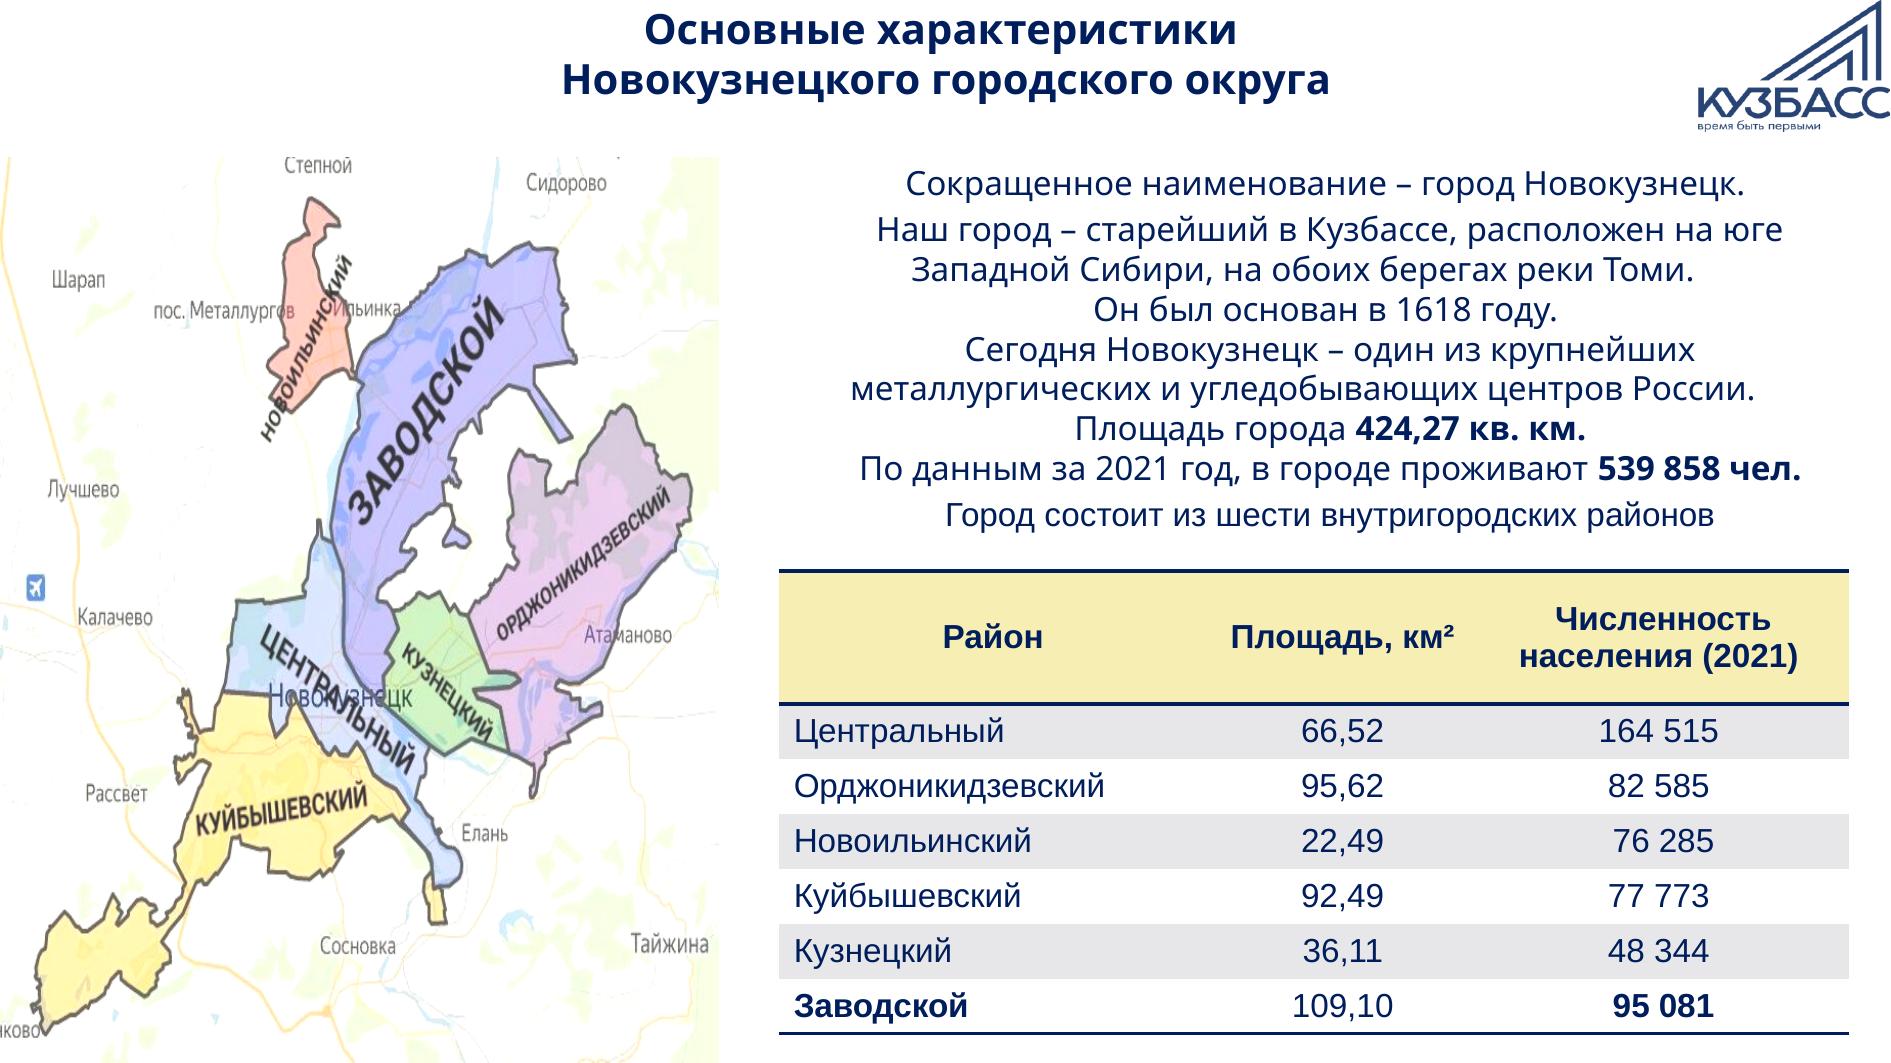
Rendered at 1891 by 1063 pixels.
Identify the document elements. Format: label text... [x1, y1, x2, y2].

table_header Площадь, км² [1208, 573, 1478, 702]
table_cell 95 081 [1478, 979, 1849, 1032]
picture [0, 157, 720, 1063]
table_cell 48 344 [1478, 924, 1849, 979]
table_header Численность населения (2021) [1478, 573, 1849, 702]
table_cell 22,49 [1208, 814, 1478, 869]
table_cell 109,10 [1208, 979, 1478, 1032]
table_cell 77 773 [1478, 869, 1849, 924]
table_cell Куйбышевский [779, 869, 1208, 924]
title Основные характеристики Новокузнецкого городского округа [26, 0, 1698, 107]
table_header Район [779, 573, 1208, 702]
table_cell Заводской [779, 979, 1208, 1032]
text_box Сокращенное наименование – город Новокузнецк. Наш город – старейший в Кузбассе, расположен на юге Западной Сибири, на обоих берегах реки Томи. Он был основан в 1618 году. Сегодня Новокузнецк – один из крупнейших металлургических и угледобывающих центров России. Площадь города 424,27 кв. км. По данным за 2021 год, в городе проживают 539 858 чел. Город состоит из шести внутригородских районов [768, 154, 1849, 541]
table_cell Новоильинский [779, 814, 1208, 869]
table_cell 95,62 [1208, 759, 1478, 814]
table_cell Кузнецкий [779, 924, 1208, 979]
table_cell 82 585 [1478, 759, 1849, 814]
table_cell 36,11 [1208, 924, 1478, 979]
table_cell Центральный [779, 706, 1208, 759]
table_cell 76 285 [1478, 814, 1849, 869]
table_cell Орджоникидзевский [779, 759, 1208, 814]
table_cell 164 515 [1478, 706, 1849, 759]
table_cell 66,52 [1208, 706, 1478, 759]
picture [1698, 0, 1891, 132]
table_cell 92,49 [1208, 869, 1478, 924]
slide_number 4 [1354, 1035, 1796, 1042]
